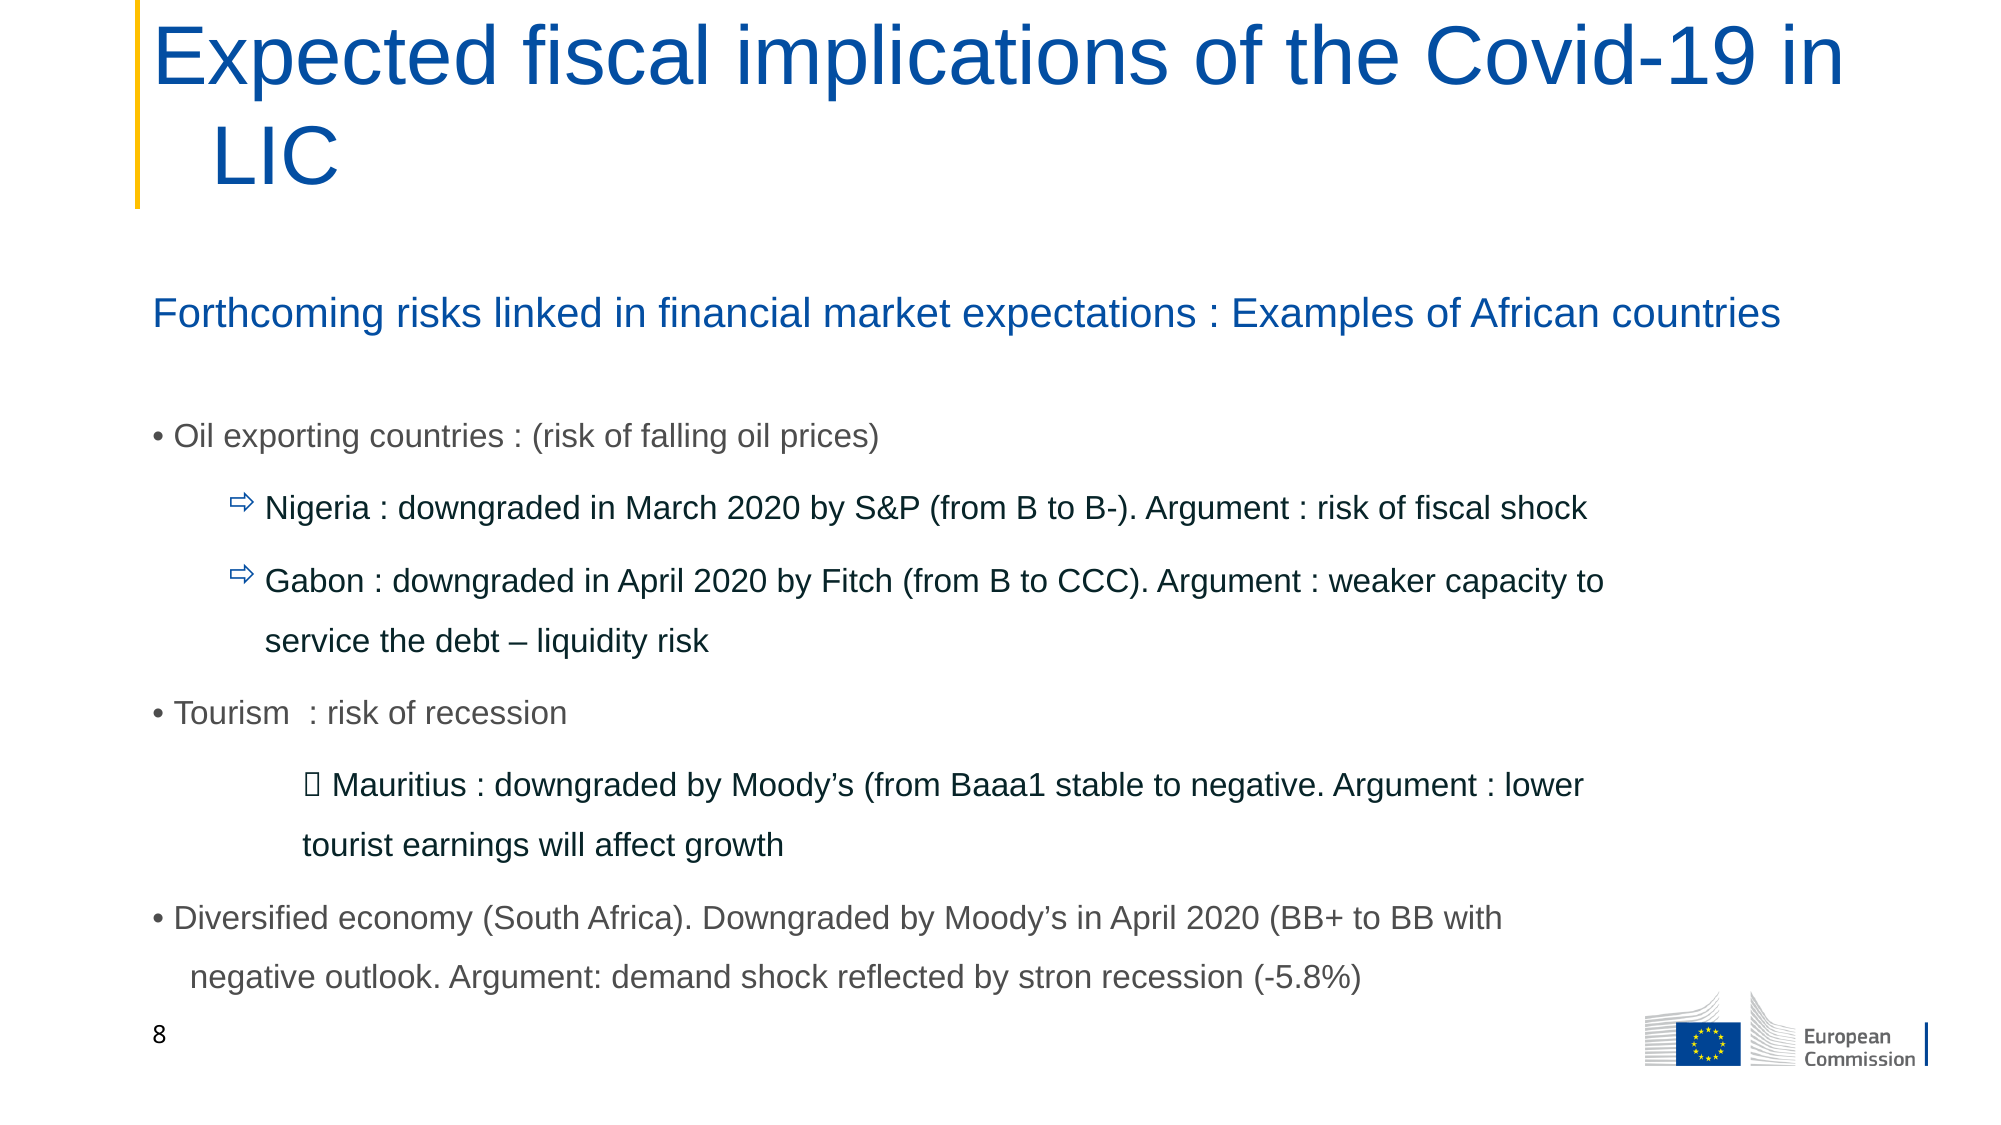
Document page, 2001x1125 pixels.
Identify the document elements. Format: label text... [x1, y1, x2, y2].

text_box Expected fiscal implications of the Covid-19 in LIC [137, 0, 1896, 218]
slide_number 8 [137, 1005, 588, 1066]
list • Oil exporting countries : (risk of falling oil prices) Nigeria : downgraded in March 2020 by S&P (from B to B-). Argument : risk of fiscal shock Gabon : downgraded in April 2020 by Fitch (from B to CCC). Argument : weaker capacity to service the debt – liquidity risk • Tourism : risk of recession  Mauritius : downgraded by Moody’s (from Baaa1 stable to negative. Argument : lower tourist earnings will affect growth • Diversified economy (South Africa). Downgraded by Moody’s in April 2020 (BB+ to BB with negative outlook. Argument: demand shock reflected by stron recession (-5.8%) [137, 382, 1638, 995]
picture [1645, 991, 1928, 1066]
title Forthcoming risks linked in financial market expectations : Examples of African countries [137, 263, 1863, 338]
